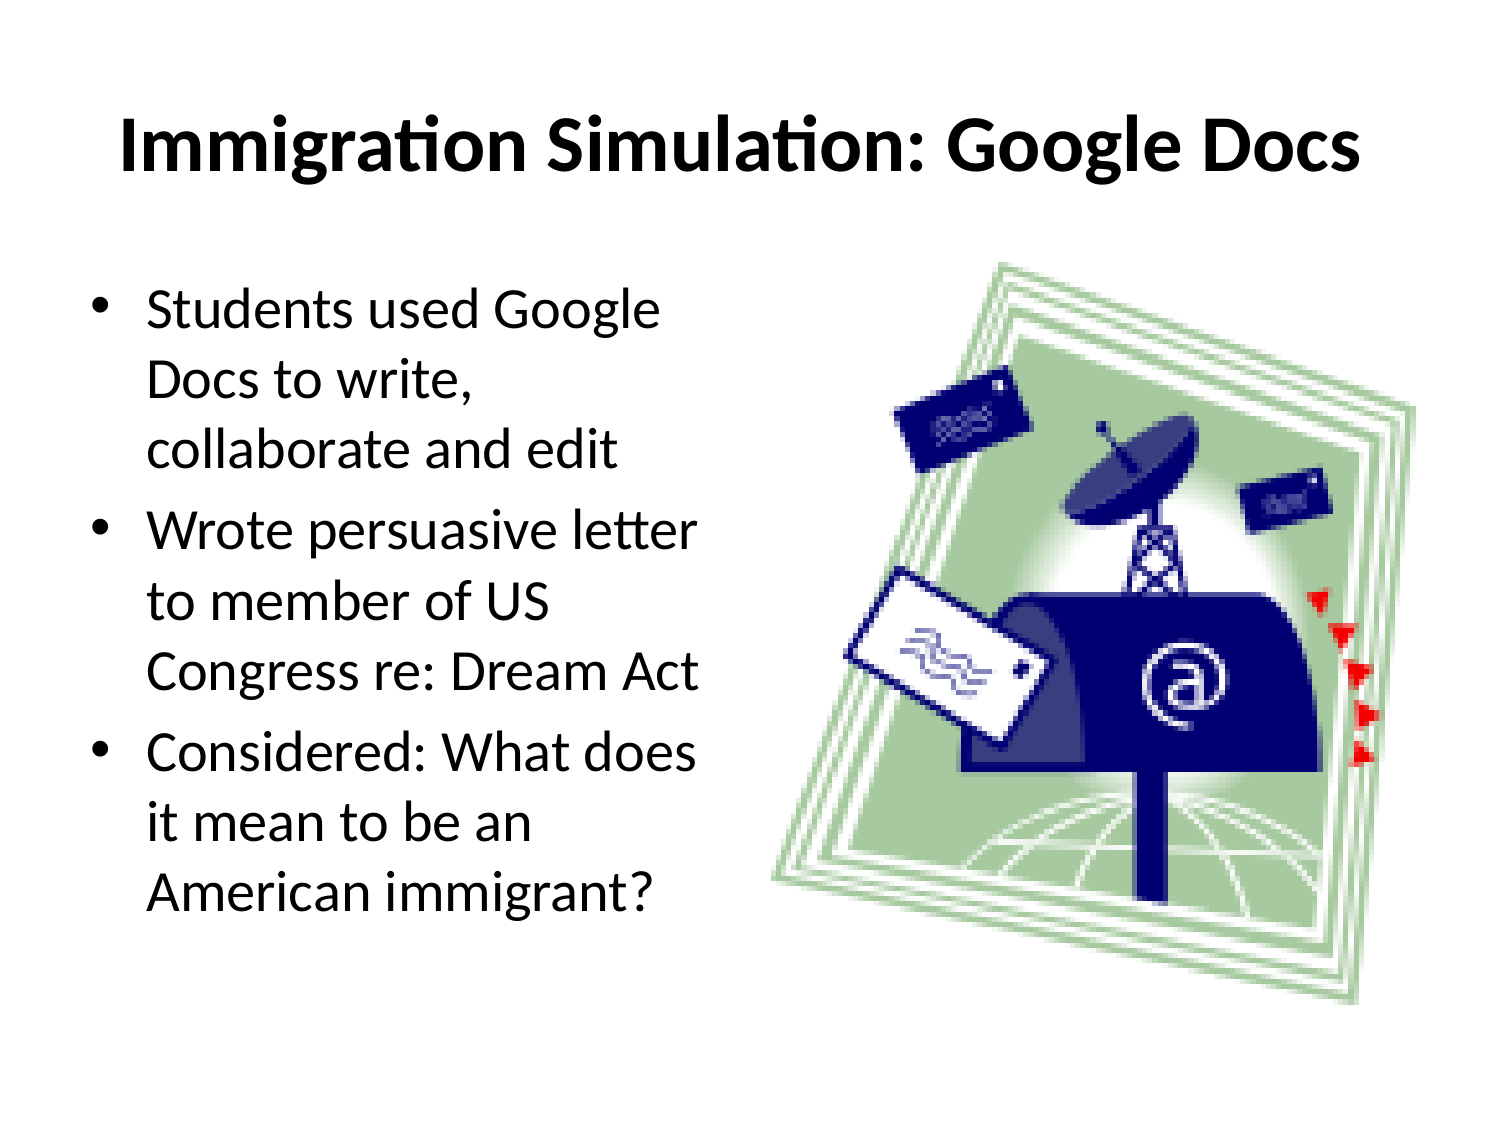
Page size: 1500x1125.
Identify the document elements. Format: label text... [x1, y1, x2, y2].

list Students used Google Docs to write, collaborate and edit Wrote persuasive letter to member of US Congress re: Dream Act Considered: What does it mean to be an American immigrant? [75, 262, 738, 1005]
title Immigration Simulation: Google Docs [75, 45, 1425, 233]
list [762, 262, 1426, 1006]
